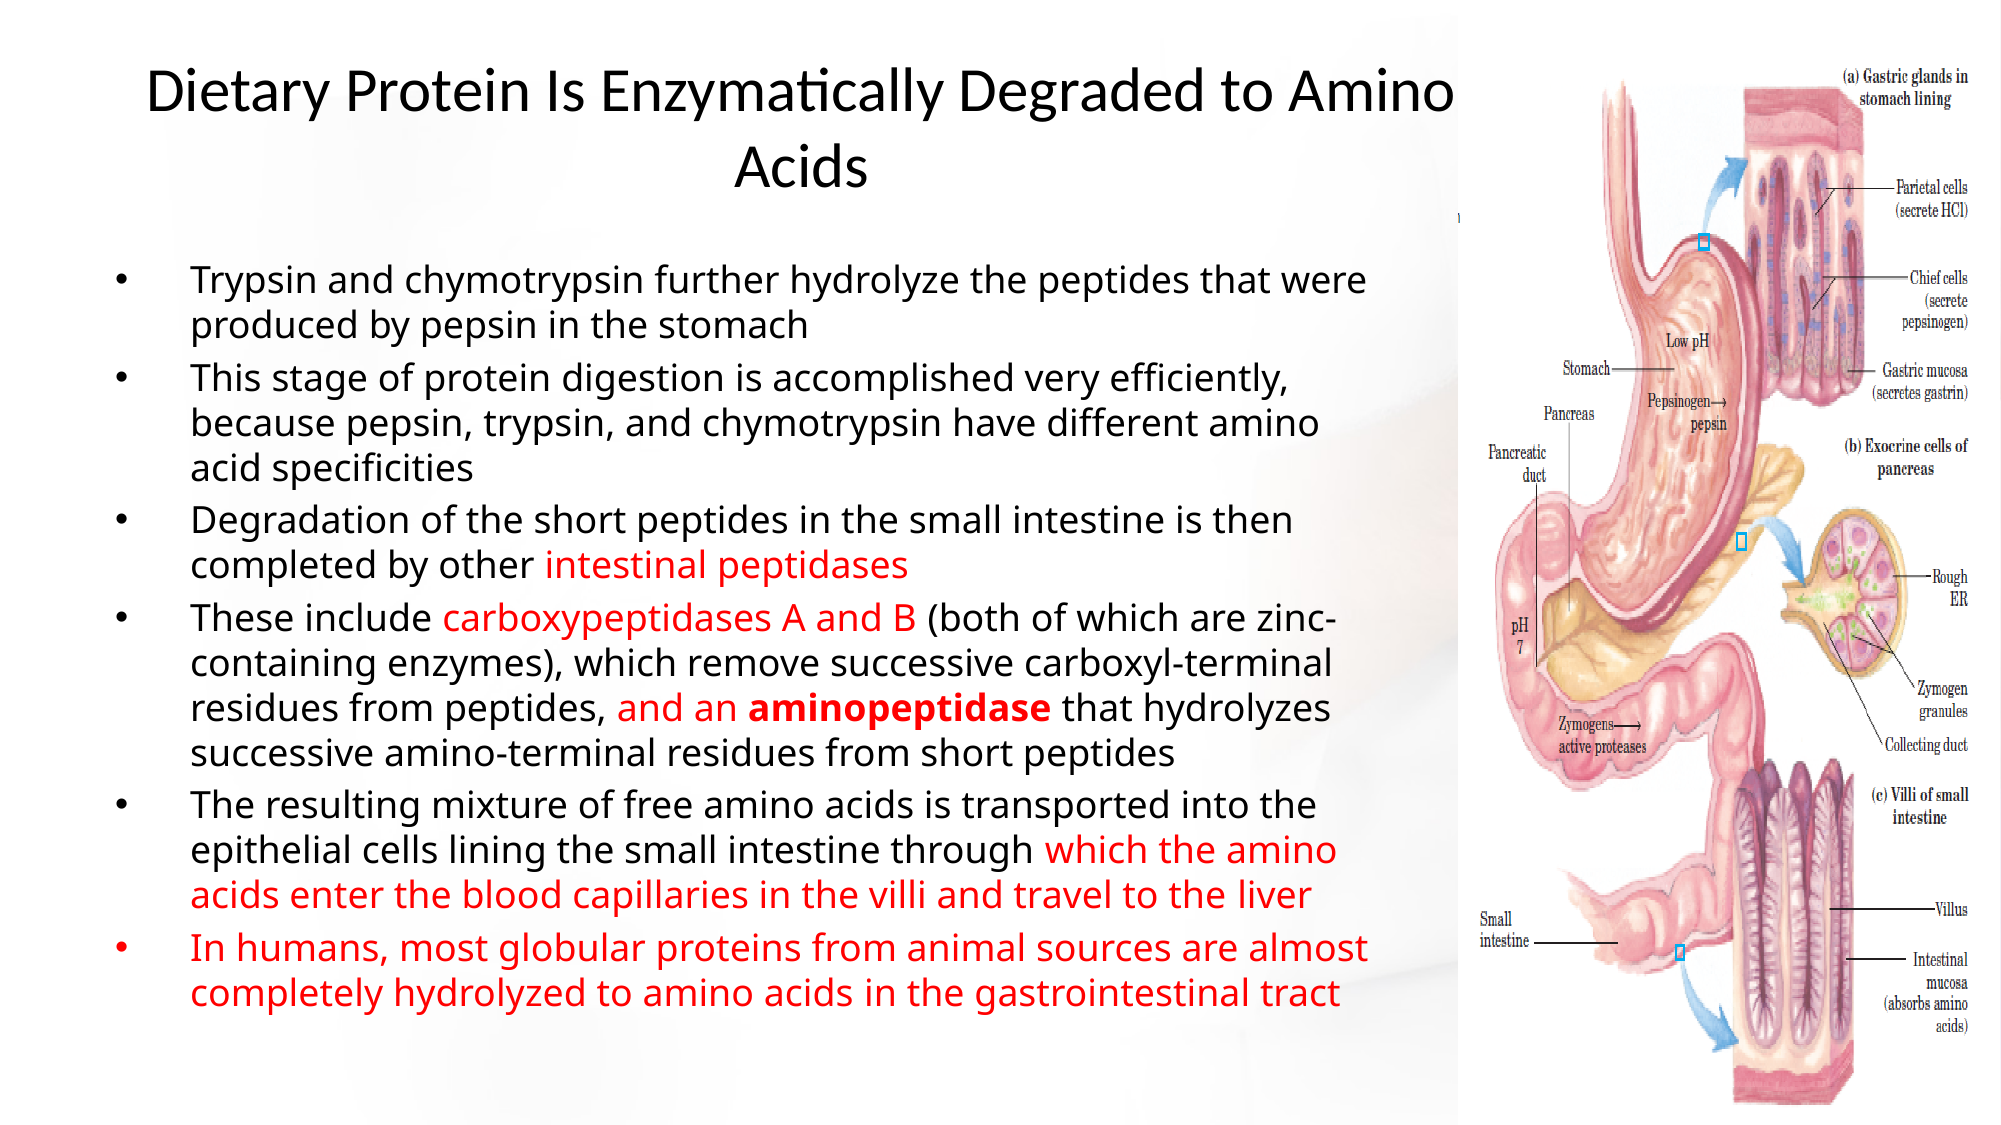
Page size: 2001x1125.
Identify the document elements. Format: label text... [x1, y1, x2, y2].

picture [0, 0, 2001, 1125]
title Dietary Protein Is Enzymatically Degraded to Amino Acids [81, 40, 1452, 208]
list Trypsin and chymotrypsin further hydrolyze the peptides that were produced by pepsin in the stomach This stage of protein digestion is accomplished very efficiently, because pepsin, trypsin, and chymotrypsin have different amino acid specificities Degradation of the short peptides in the small intestine is then completed by other intestinal peptidases These include carboxypeptidases A and B (both of which are zinc-containing enzymes), which remove successive carboxyl-terminal residues from peptides, and an aminopeptidase that hydrolyzes successive amino-terminal residues from short peptides The resulting mixture of free amino acids is transported into the epithelial cells lining the small intestine through which the amino acids enter the blood capillaries in the villi and travel to the liver In humans, most globular proteins from animal sources are almost completely hydrolyzed to amino acids in the gastrointestinal tract [100, 248, 1403, 1043]
